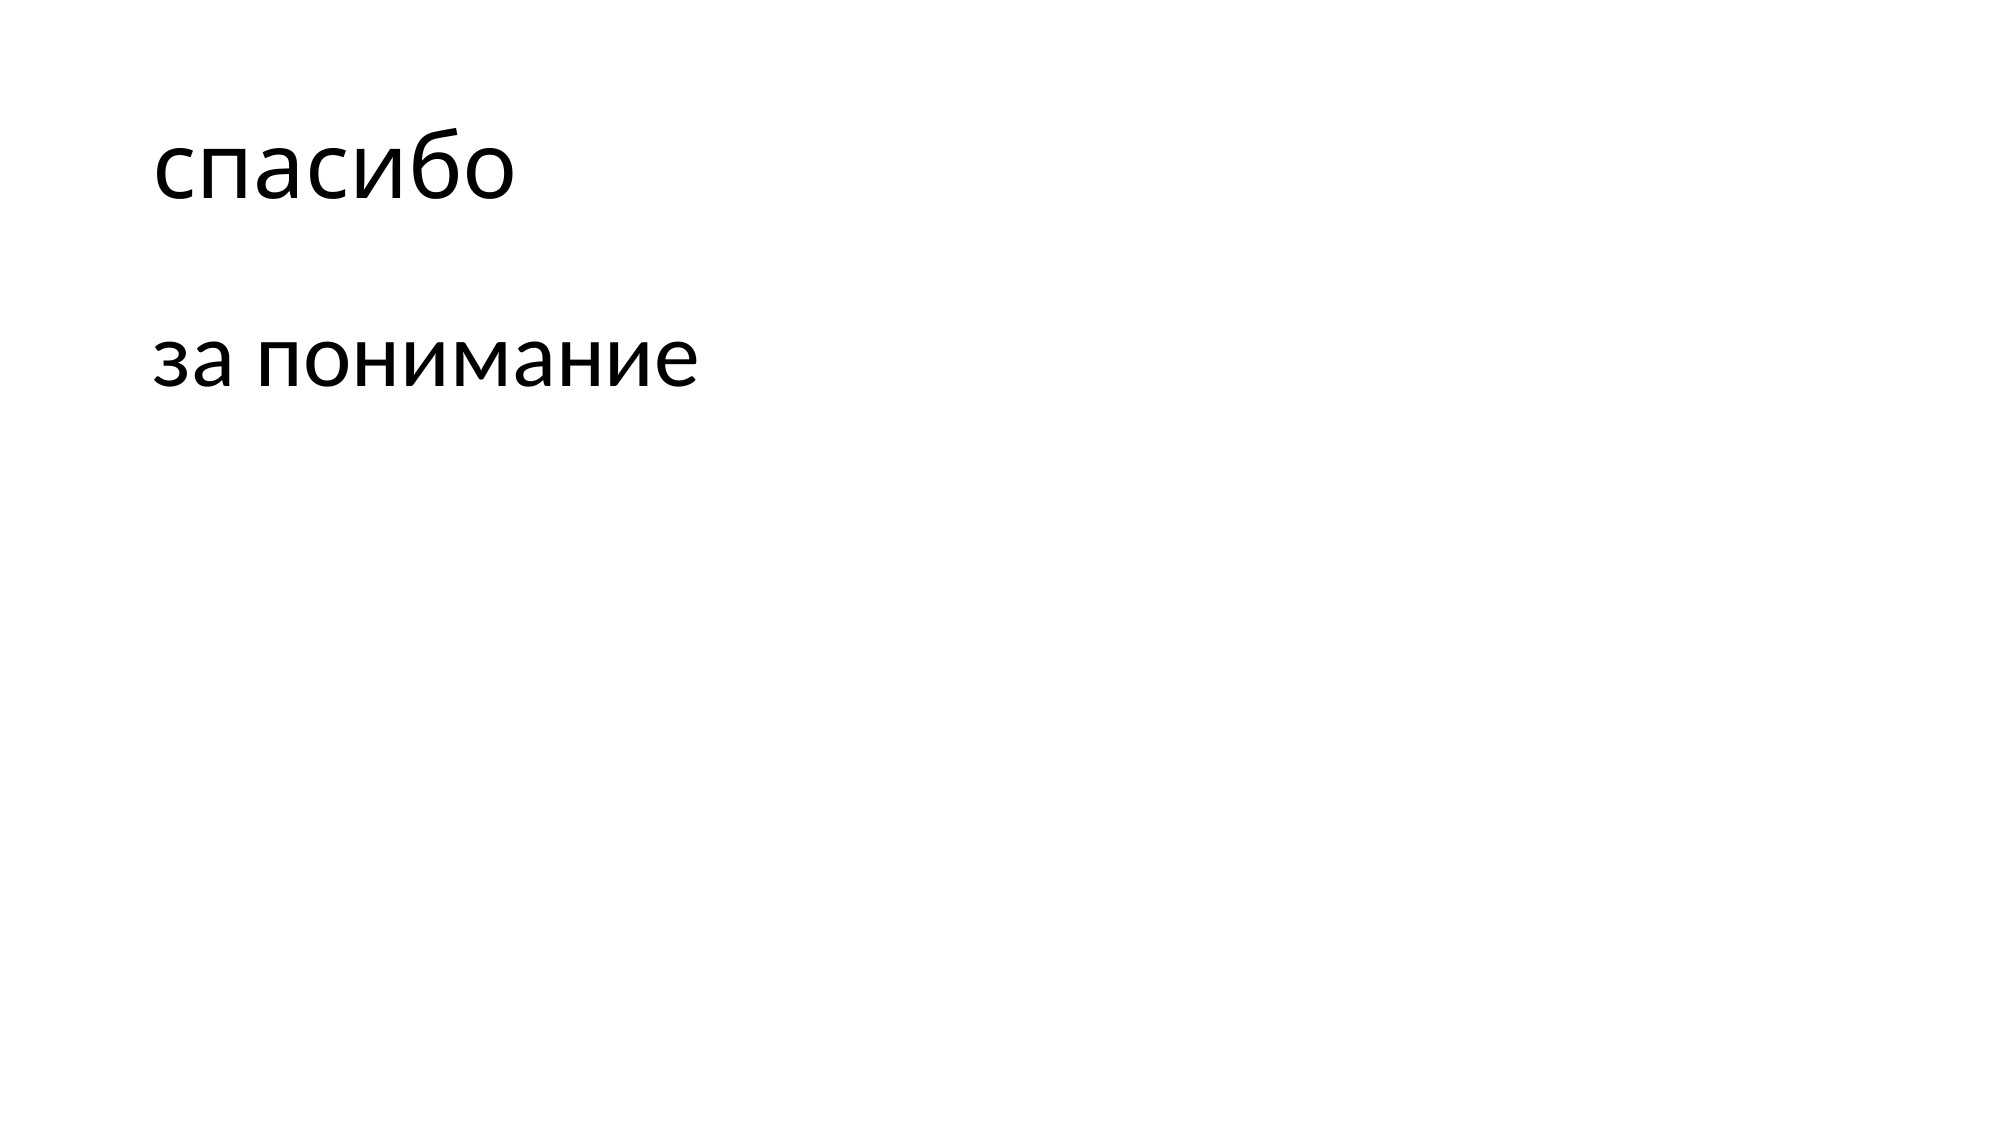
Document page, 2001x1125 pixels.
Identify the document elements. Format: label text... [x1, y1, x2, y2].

list за понимание [137, 299, 1863, 1014]
title спасибо [137, 59, 1863, 278]
